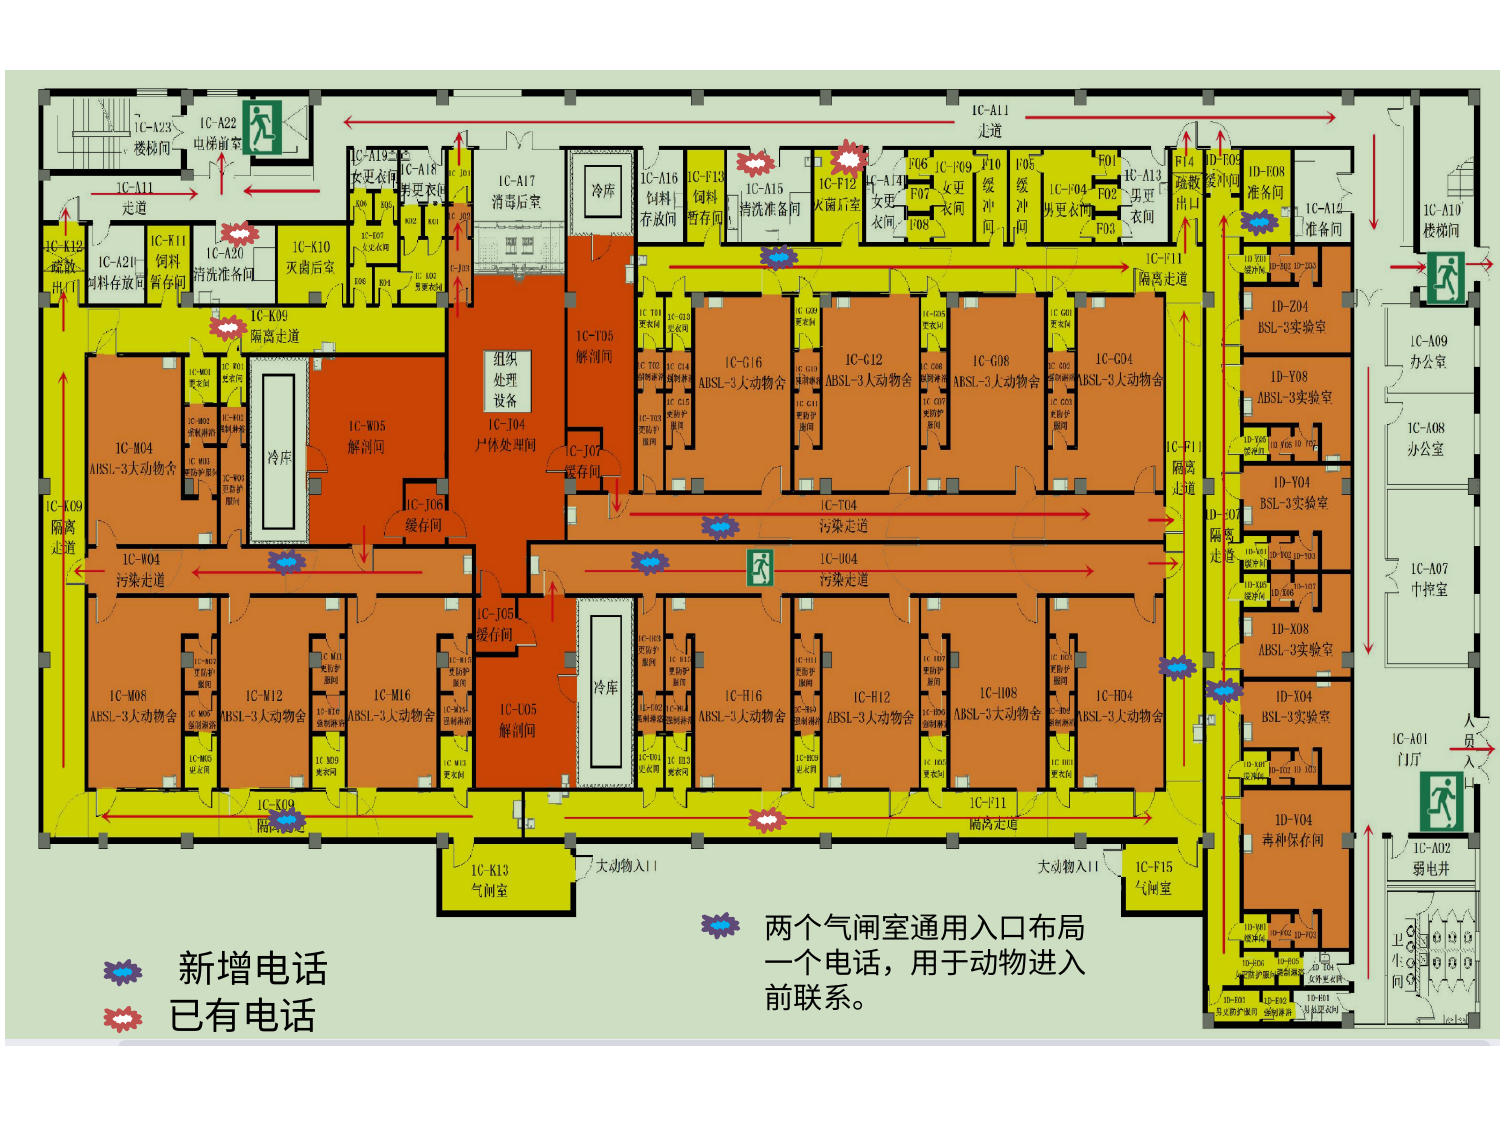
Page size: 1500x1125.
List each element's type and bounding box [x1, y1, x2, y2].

picture [5, 70, 1500, 1046]
